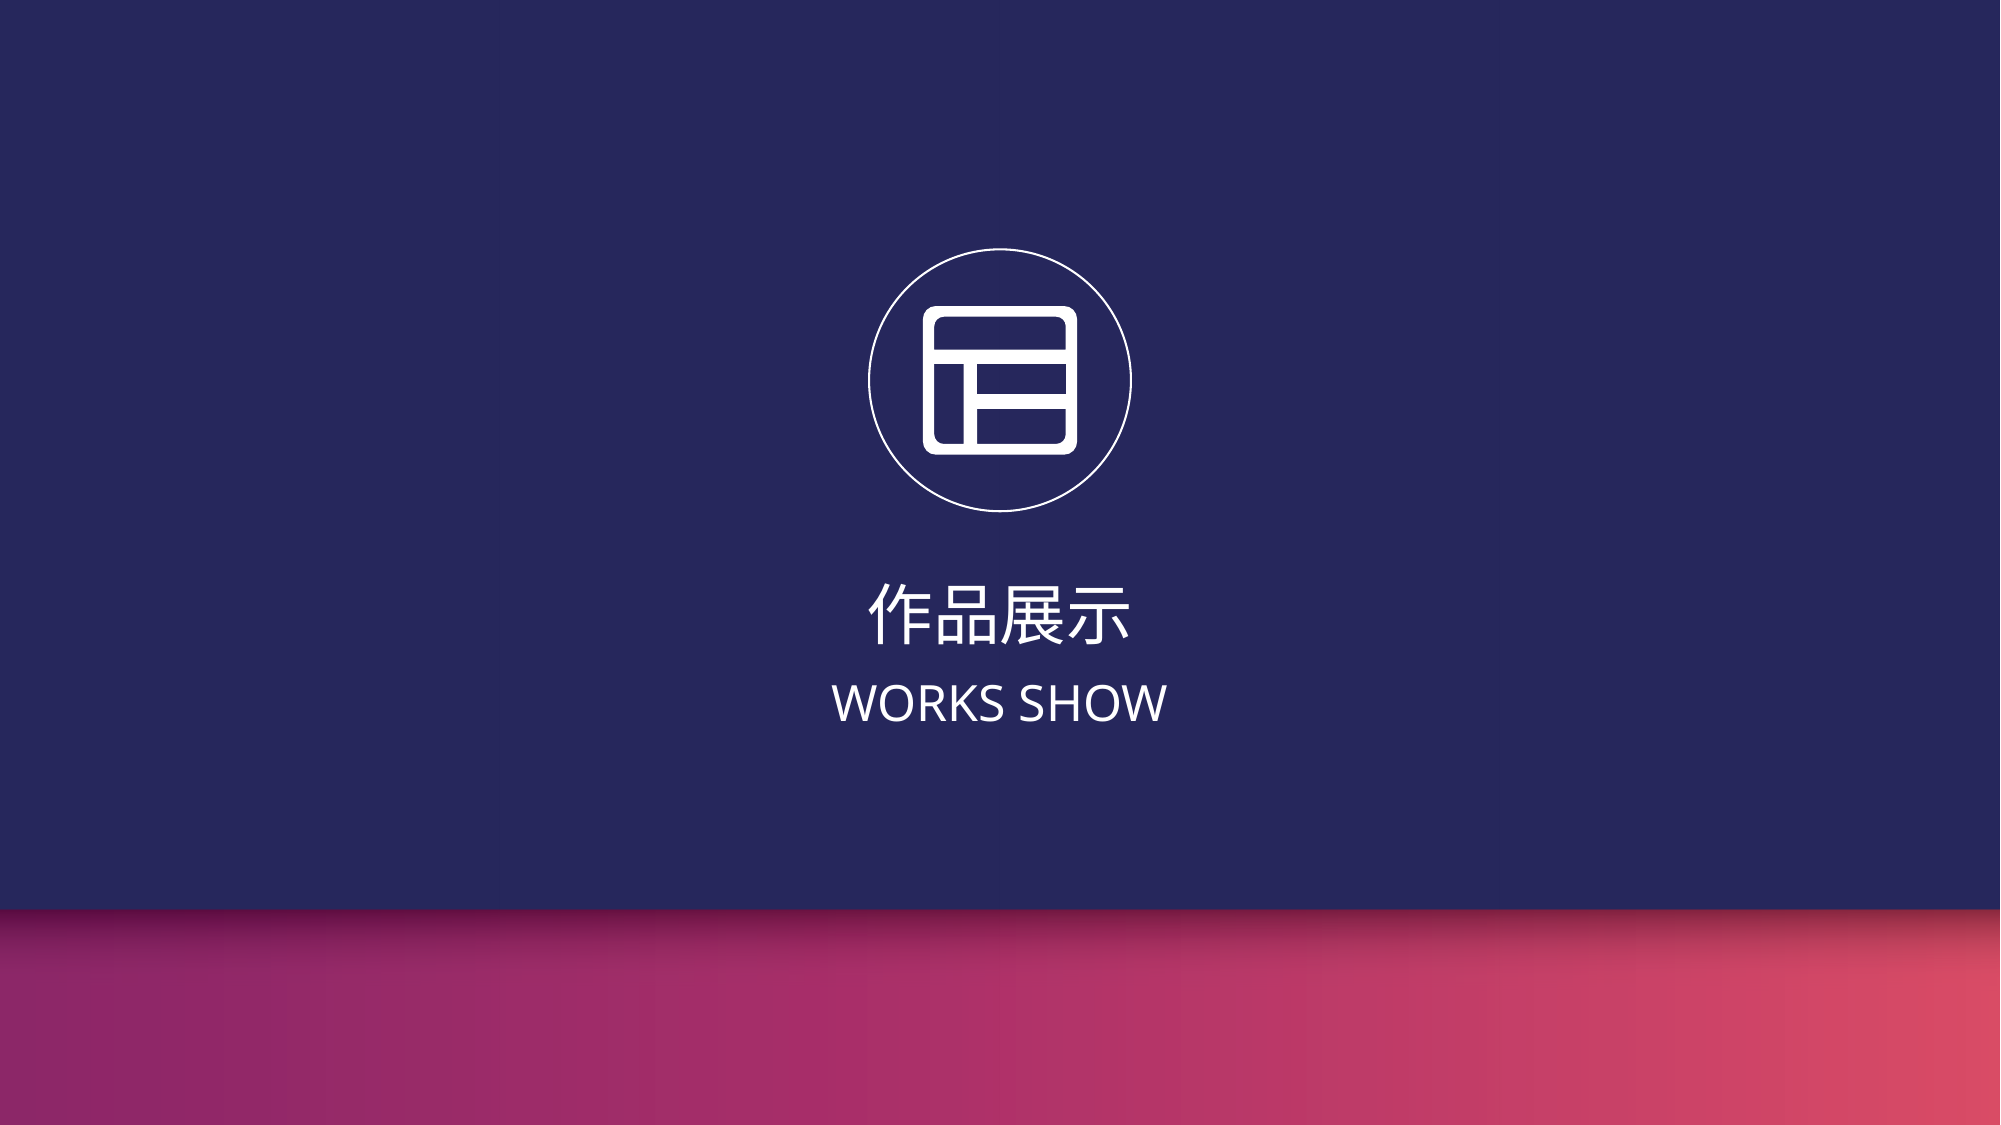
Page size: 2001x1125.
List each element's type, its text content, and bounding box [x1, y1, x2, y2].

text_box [869, 249, 1131, 512]
text_box WORKS SHOW [709, 663, 1291, 739]
text_box 作品展示 [709, 566, 1291, 661]
picture [0, 0, 2000, 1125]
